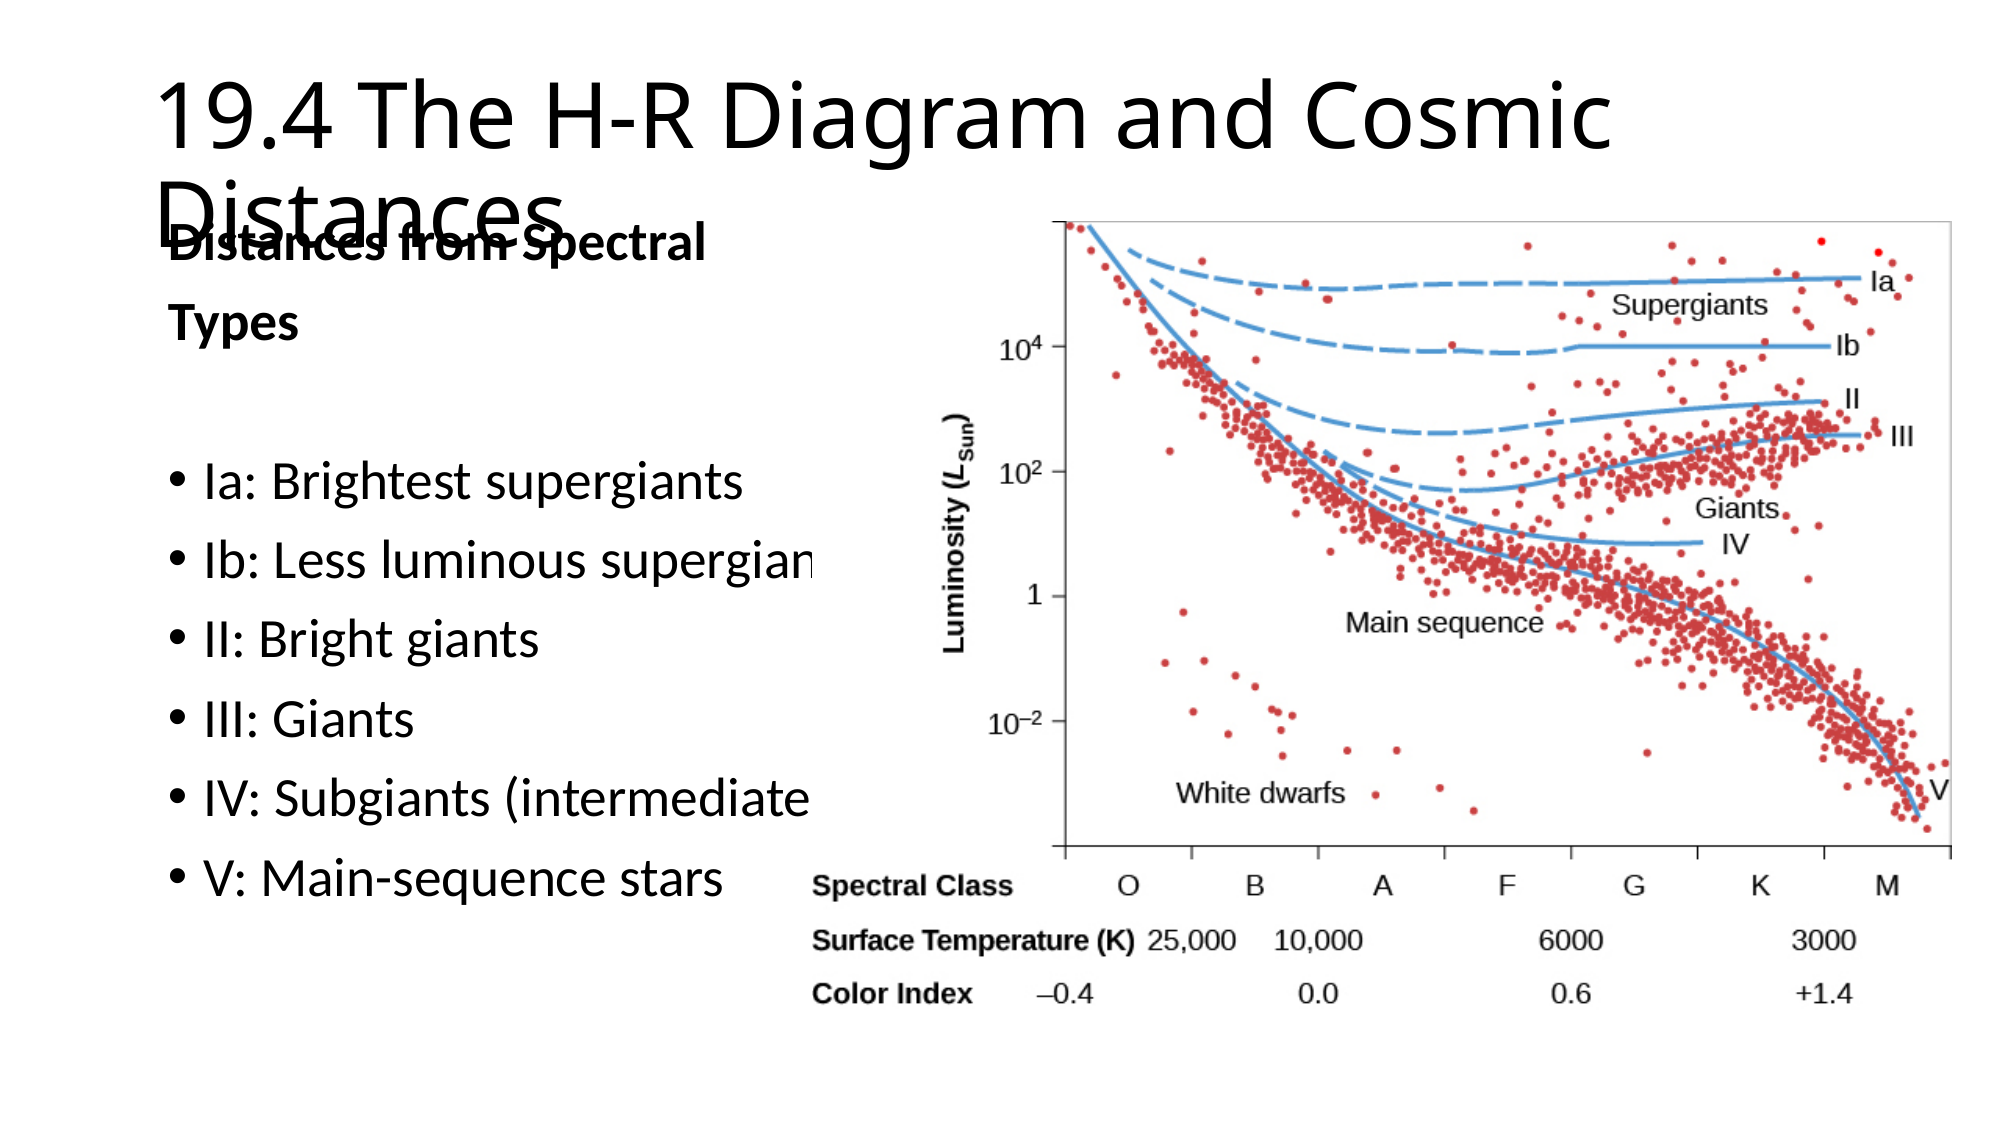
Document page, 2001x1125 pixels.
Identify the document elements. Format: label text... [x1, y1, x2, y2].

list Distances from Spectral Types Ia: Brightest supergiants Ib: Less luminous supergiants II: Bright giants III: Giants IV: Subgiants (intermediate between giants and main-sequence stars) V: Main-sequence stars [152, 205, 1878, 920]
picture [812, 221, 1952, 1013]
title 19.4 The H-R Diagram and Cosmic Distances [137, 59, 1863, 278]
